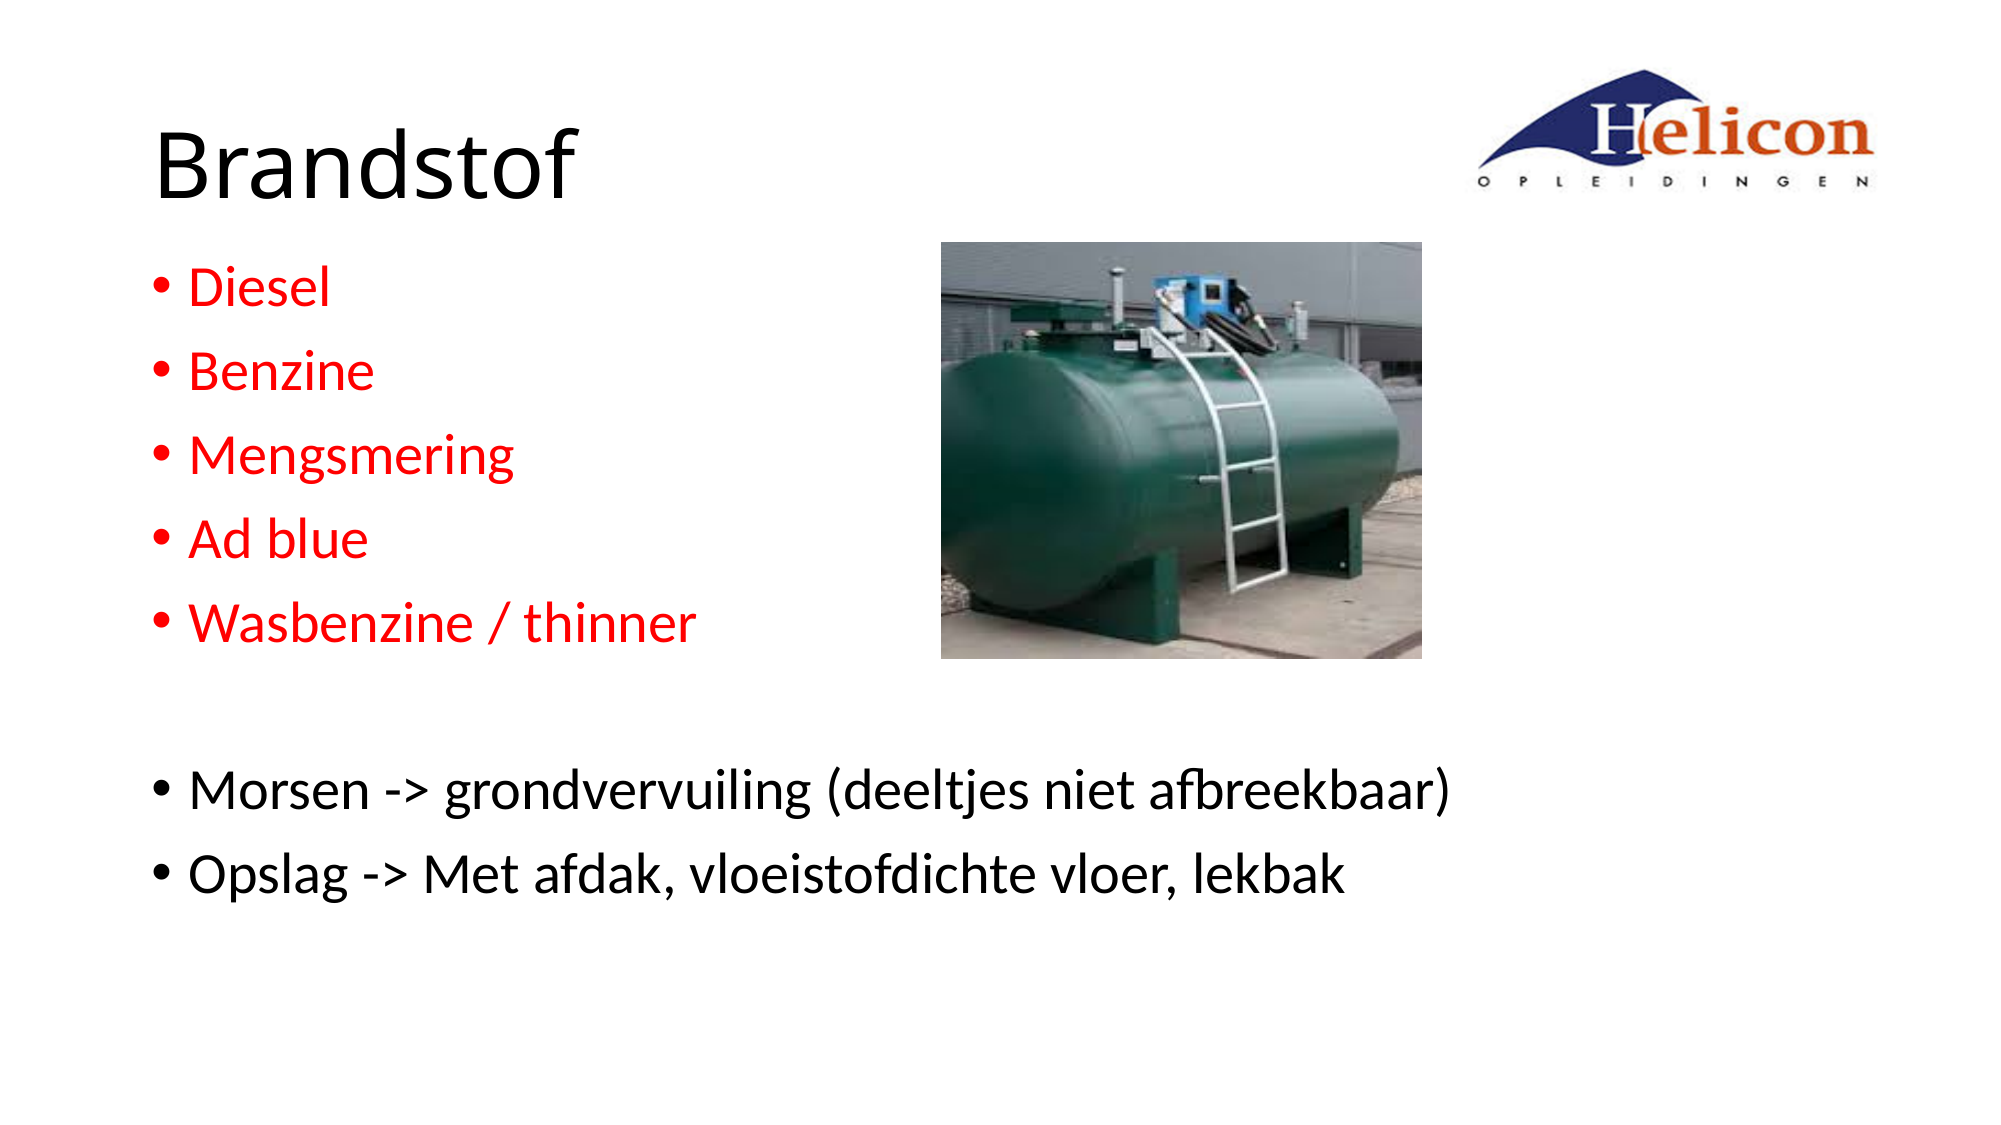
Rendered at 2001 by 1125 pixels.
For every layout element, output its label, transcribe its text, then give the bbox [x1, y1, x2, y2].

title Brandstof [137, 59, 1439, 249]
picture [1439, 11, 1922, 249]
picture [941, 242, 1422, 659]
list Diesel Benzine Mengsmering Ad blue Wasbenzine / thinner Morsen -> grondvervuiling (deeltjes niet afbreekbaar) Opslag -> Met afdak, vloeistofdichte vloer, lekbak [136, 249, 1862, 963]
